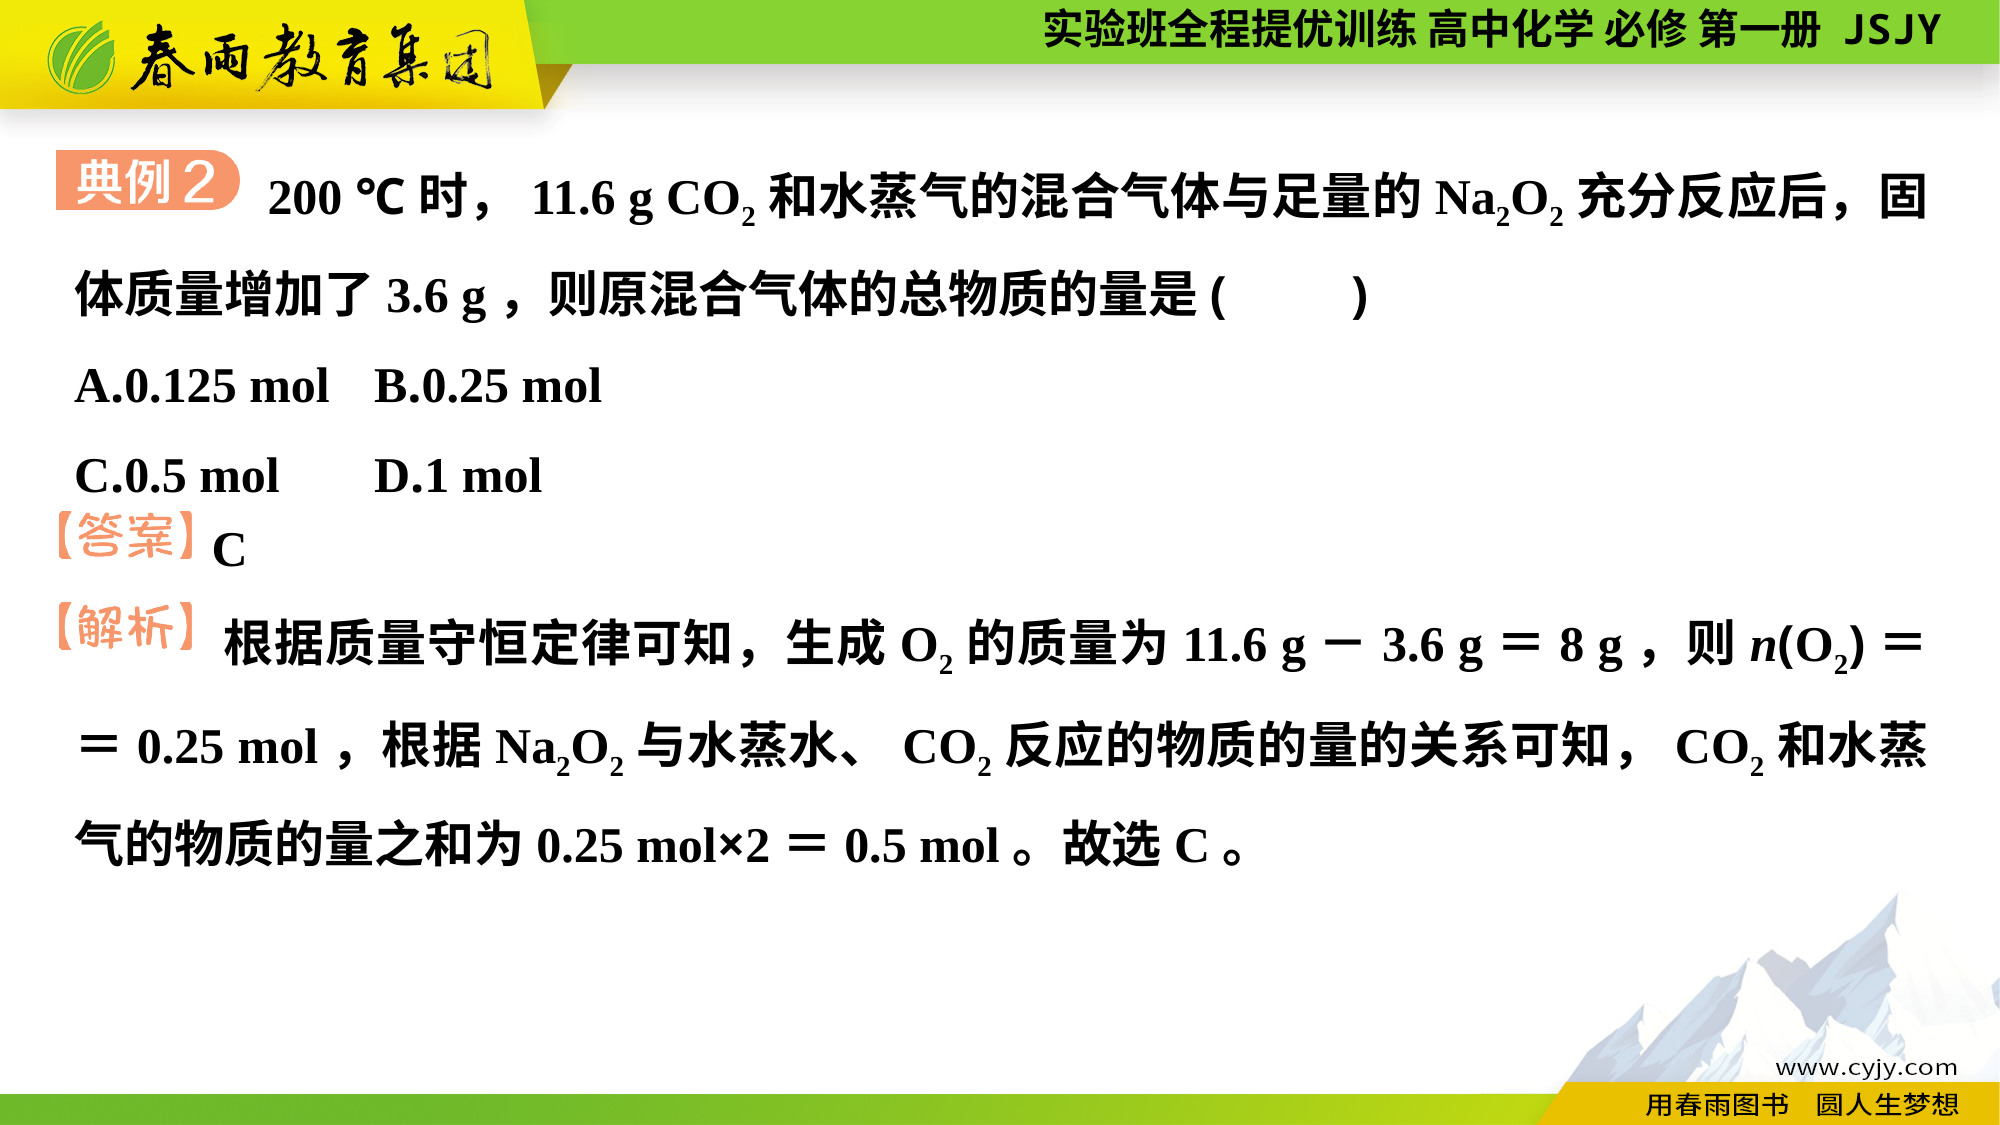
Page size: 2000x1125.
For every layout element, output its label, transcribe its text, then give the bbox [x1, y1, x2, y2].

text_box C [59, 479, 1944, 585]
picture [0, 0, 2000, 1125]
list 200 ℃时，11.6 g CO2和水蒸气的混合气体与足量的Na2O2充分反应后，固体质量增加了3.6 g，则原混合气体的总物质的量是( ) A.0.125 mol B.0.25 mol C.0.5 mol D.1 mol [59, 122, 1944, 479]
